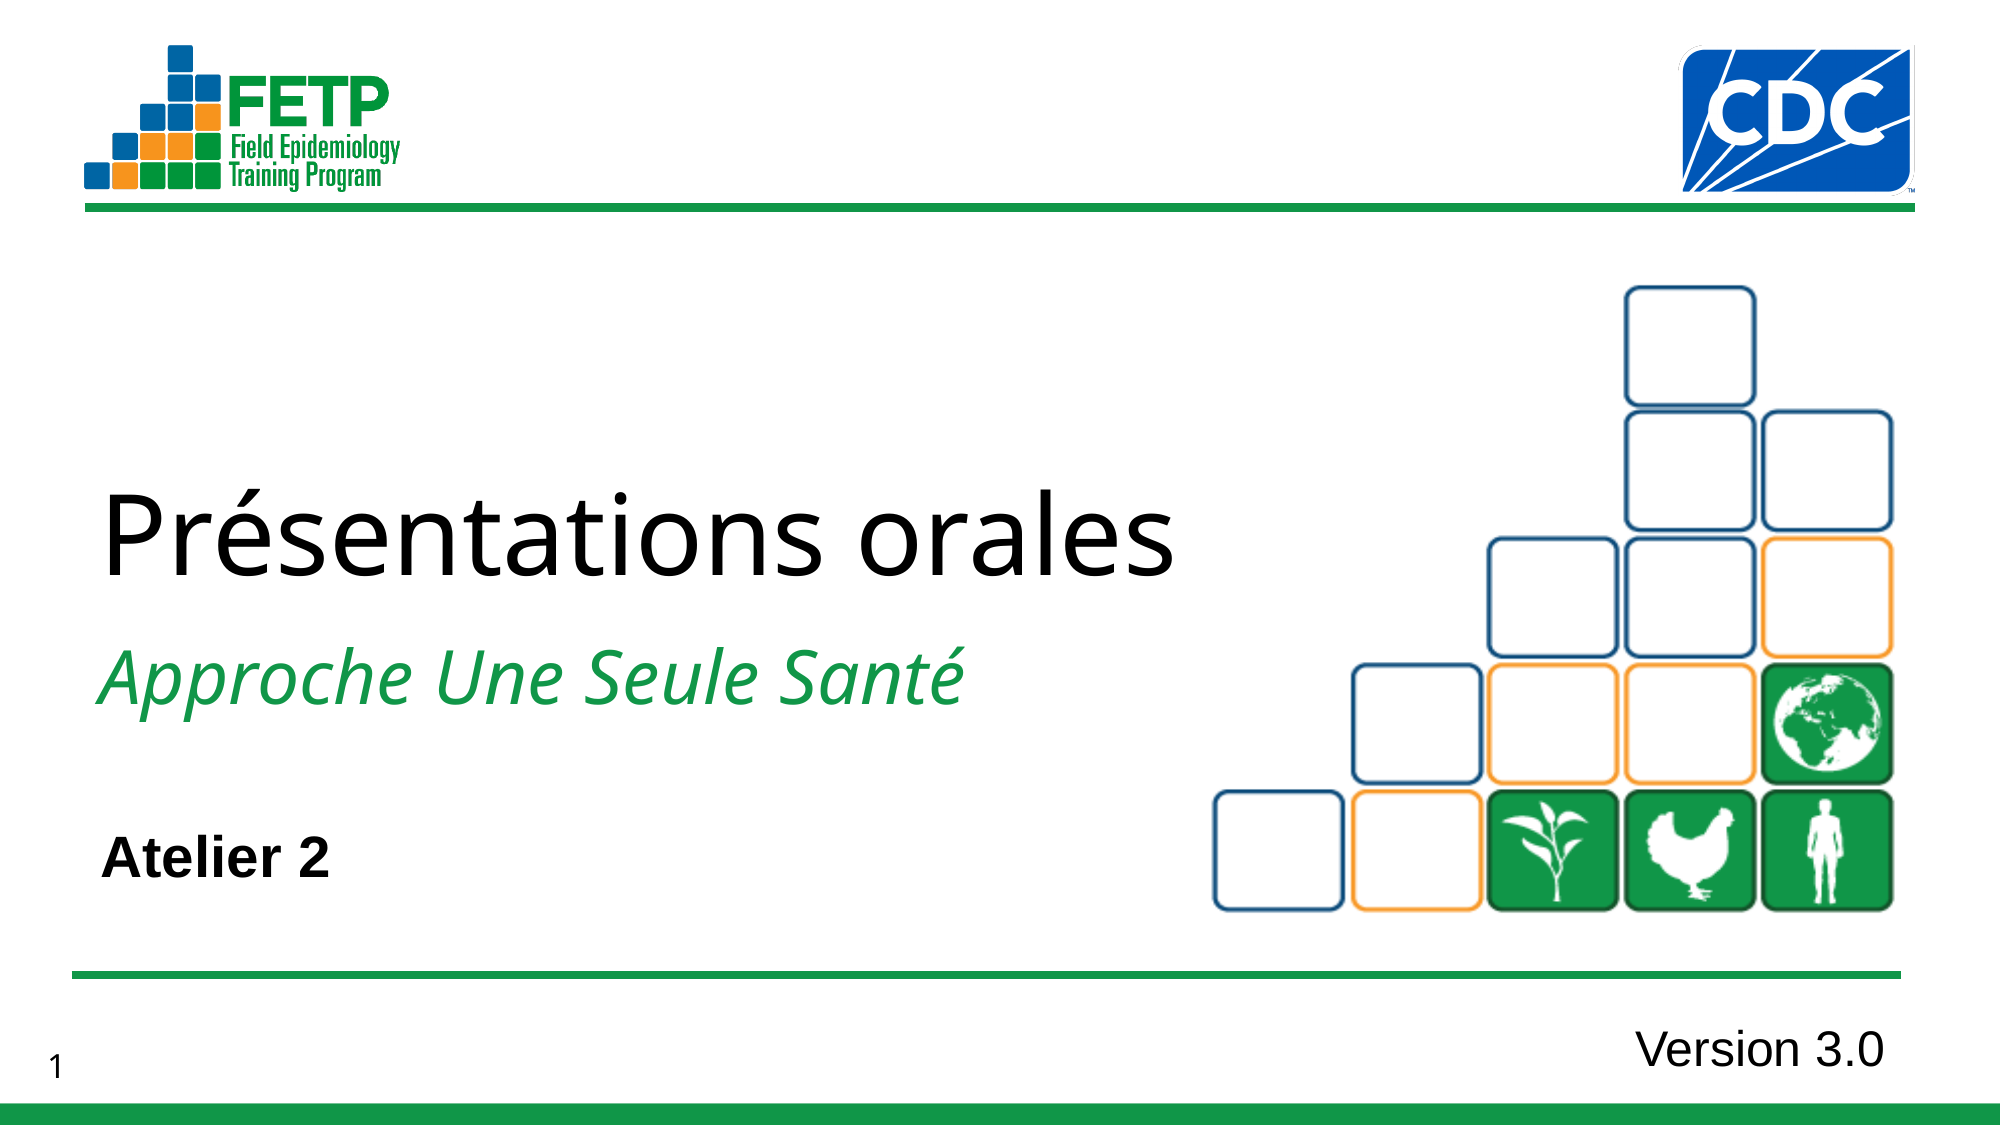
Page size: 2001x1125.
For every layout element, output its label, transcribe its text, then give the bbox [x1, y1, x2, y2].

picture [84, 45, 400, 192]
list Atelier 2 [85, 812, 574, 898]
picture [1186, 254, 1915, 928]
list Présentations orales [84, 346, 1333, 607]
picture [1678, 45, 1915, 196]
